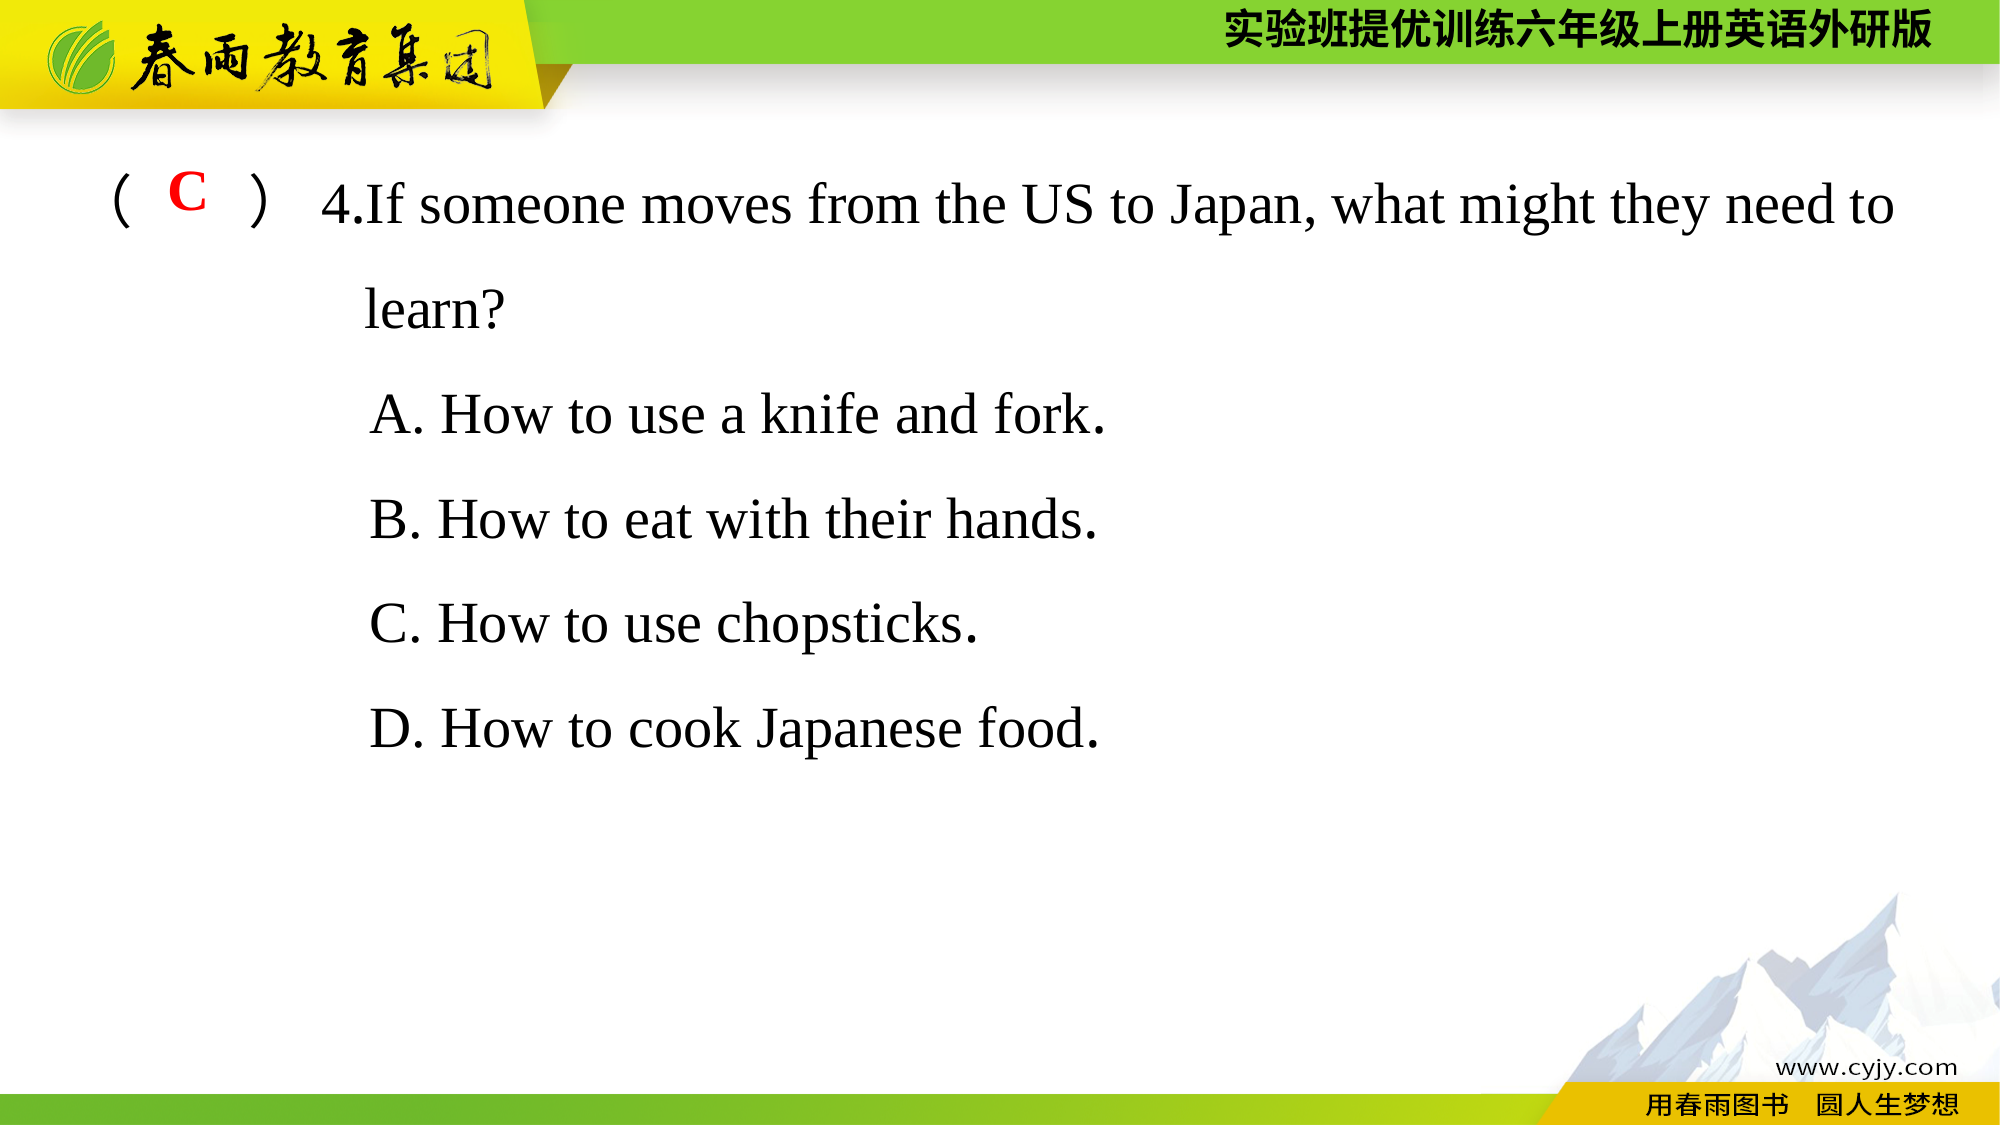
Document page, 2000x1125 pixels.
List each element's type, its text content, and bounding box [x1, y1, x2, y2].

picture [0, 0, 2000, 1125]
text_box C [153, 144, 225, 230]
list （ ）4.If someone moves from the US to Japan, what might they need to learn? A. How to use a knife and fork. B. How to eat with their hands. C. How to use chopsticks. D. How to cook Japanese food. [59, 122, 1944, 761]
